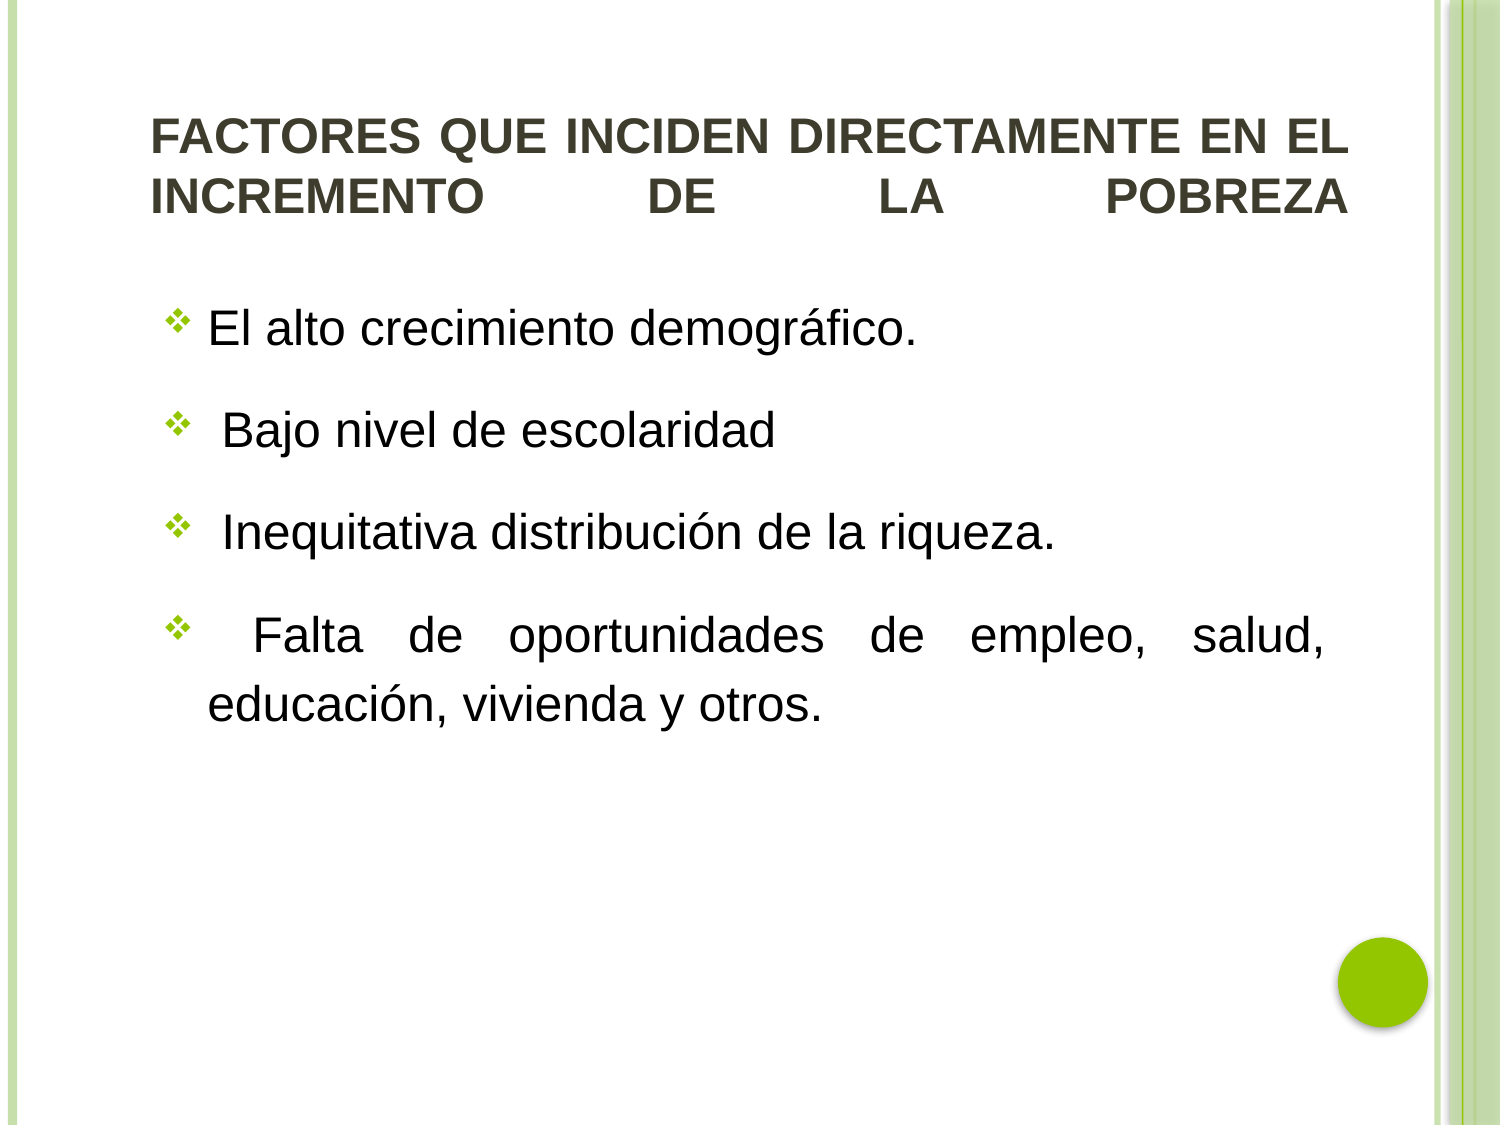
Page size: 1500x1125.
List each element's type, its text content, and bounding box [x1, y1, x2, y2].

title Factores que inciden directamente en el incremento de la pobreza [135, 54, 1365, 291]
list El alto crecimiento demográfico. Bajo nivel de escolaridad Inequitativa distribución de la riqueza. Falta de oportunidades de empleo, salud, educación, vivienda y otros. [147, 278, 1341, 855]
